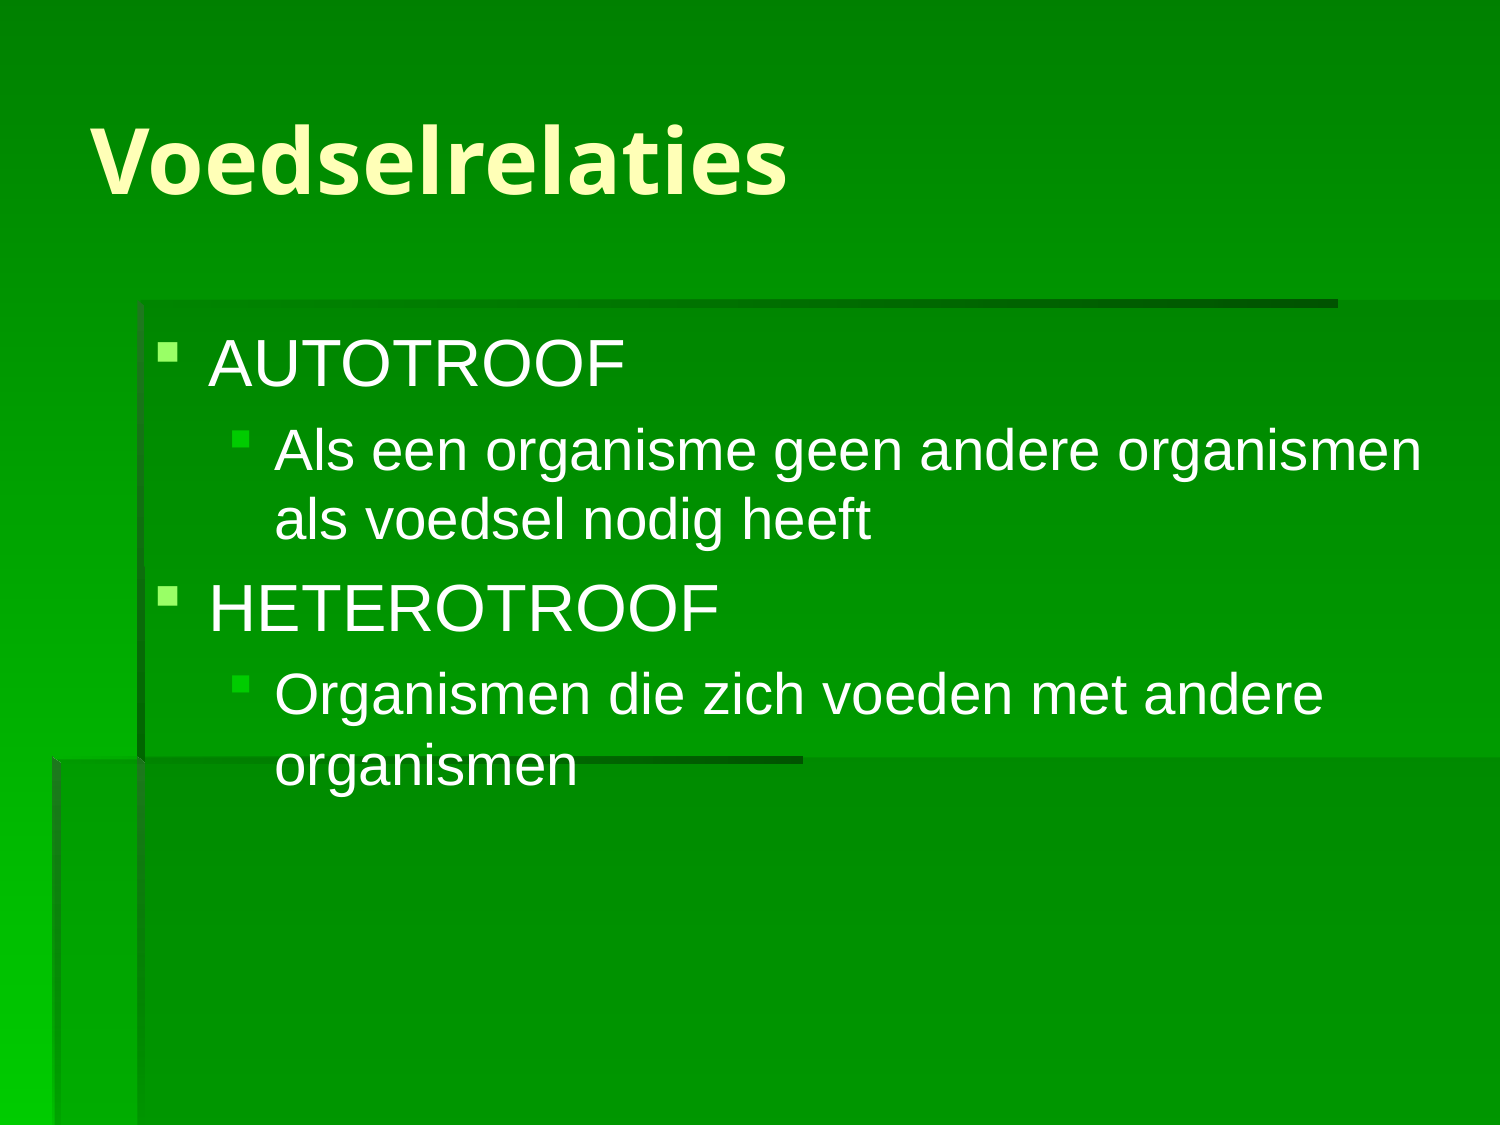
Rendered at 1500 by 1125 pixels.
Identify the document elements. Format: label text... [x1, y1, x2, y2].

list AUTOTROOF Als een organisme geen andere organismen als voedsel nodig heeft HETEROTROOF Organismen die zich voeden met andere organismen [137, 312, 1451, 1000]
title Voedselrelaties [75, 40, 1451, 275]
